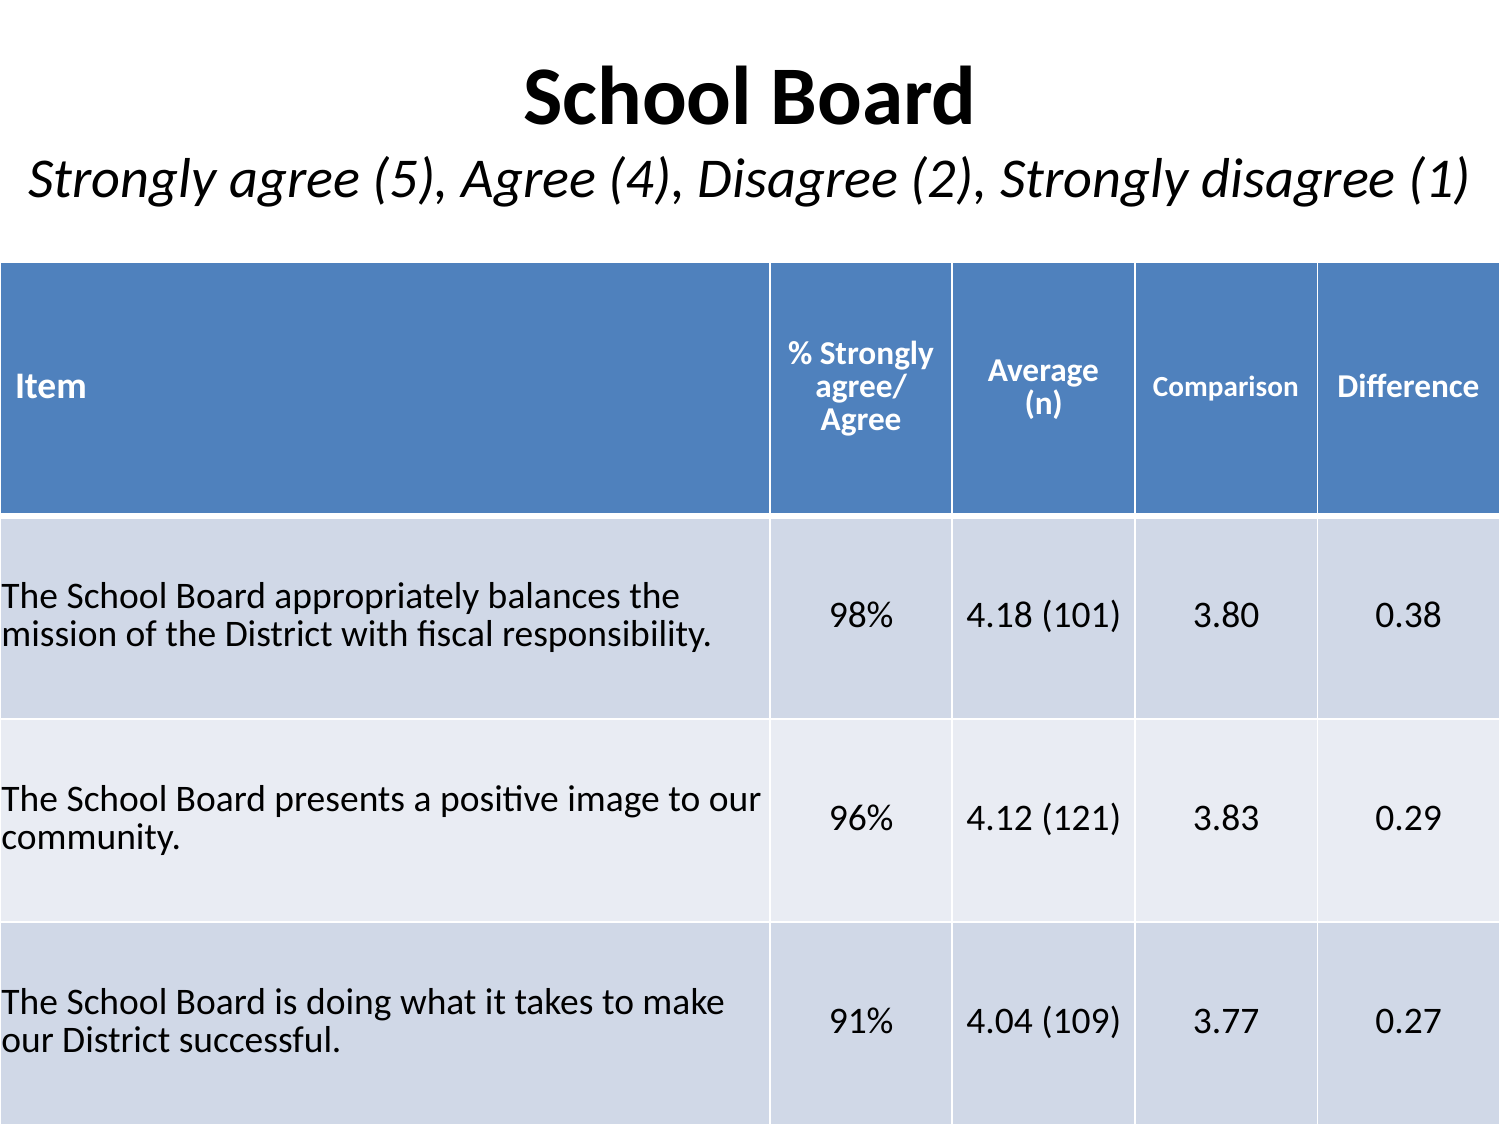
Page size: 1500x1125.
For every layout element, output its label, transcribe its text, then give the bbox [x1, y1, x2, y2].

title School Board Strongly agree (5), Agree (4), Disagree (2), Strongly disagree (1) [0, 0, 1500, 250]
table_cell 0.29 [1318, 720, 1499, 921]
table_cell The School Board appropriately balances the mission of the District with fiscal responsibility. [1, 519, 769, 718]
table_header Average (n) [953, 263, 1134, 513]
table_cell 4.12 (121) [953, 720, 1134, 921]
table_cell 96% [771, 720, 951, 921]
table_cell 3.80 [1136, 519, 1317, 718]
table_cell 98% [771, 519, 951, 718]
table_cell 91% [771, 923, 951, 1124]
table_cell 0.27 [1318, 923, 1499, 1124]
table_header Difference [1318, 263, 1499, 513]
table_header Item [1, 263, 769, 513]
table_cell 3.83 [1136, 720, 1317, 921]
table_cell 3.77 [1136, 923, 1317, 1124]
table_cell The School Board presents a positive image to our community. [1, 720, 769, 921]
table_cell 0.38 [1318, 519, 1499, 718]
table_cell 4.18 (101) [953, 519, 1134, 718]
table_header Comparison [1136, 263, 1317, 513]
table_cell 4.04 (109) [953, 923, 1134, 1124]
table_header % Strongly agree/ Agree [771, 263, 951, 513]
table_cell The School Board is doing what it takes to make our District successful. [1, 923, 769, 1124]
